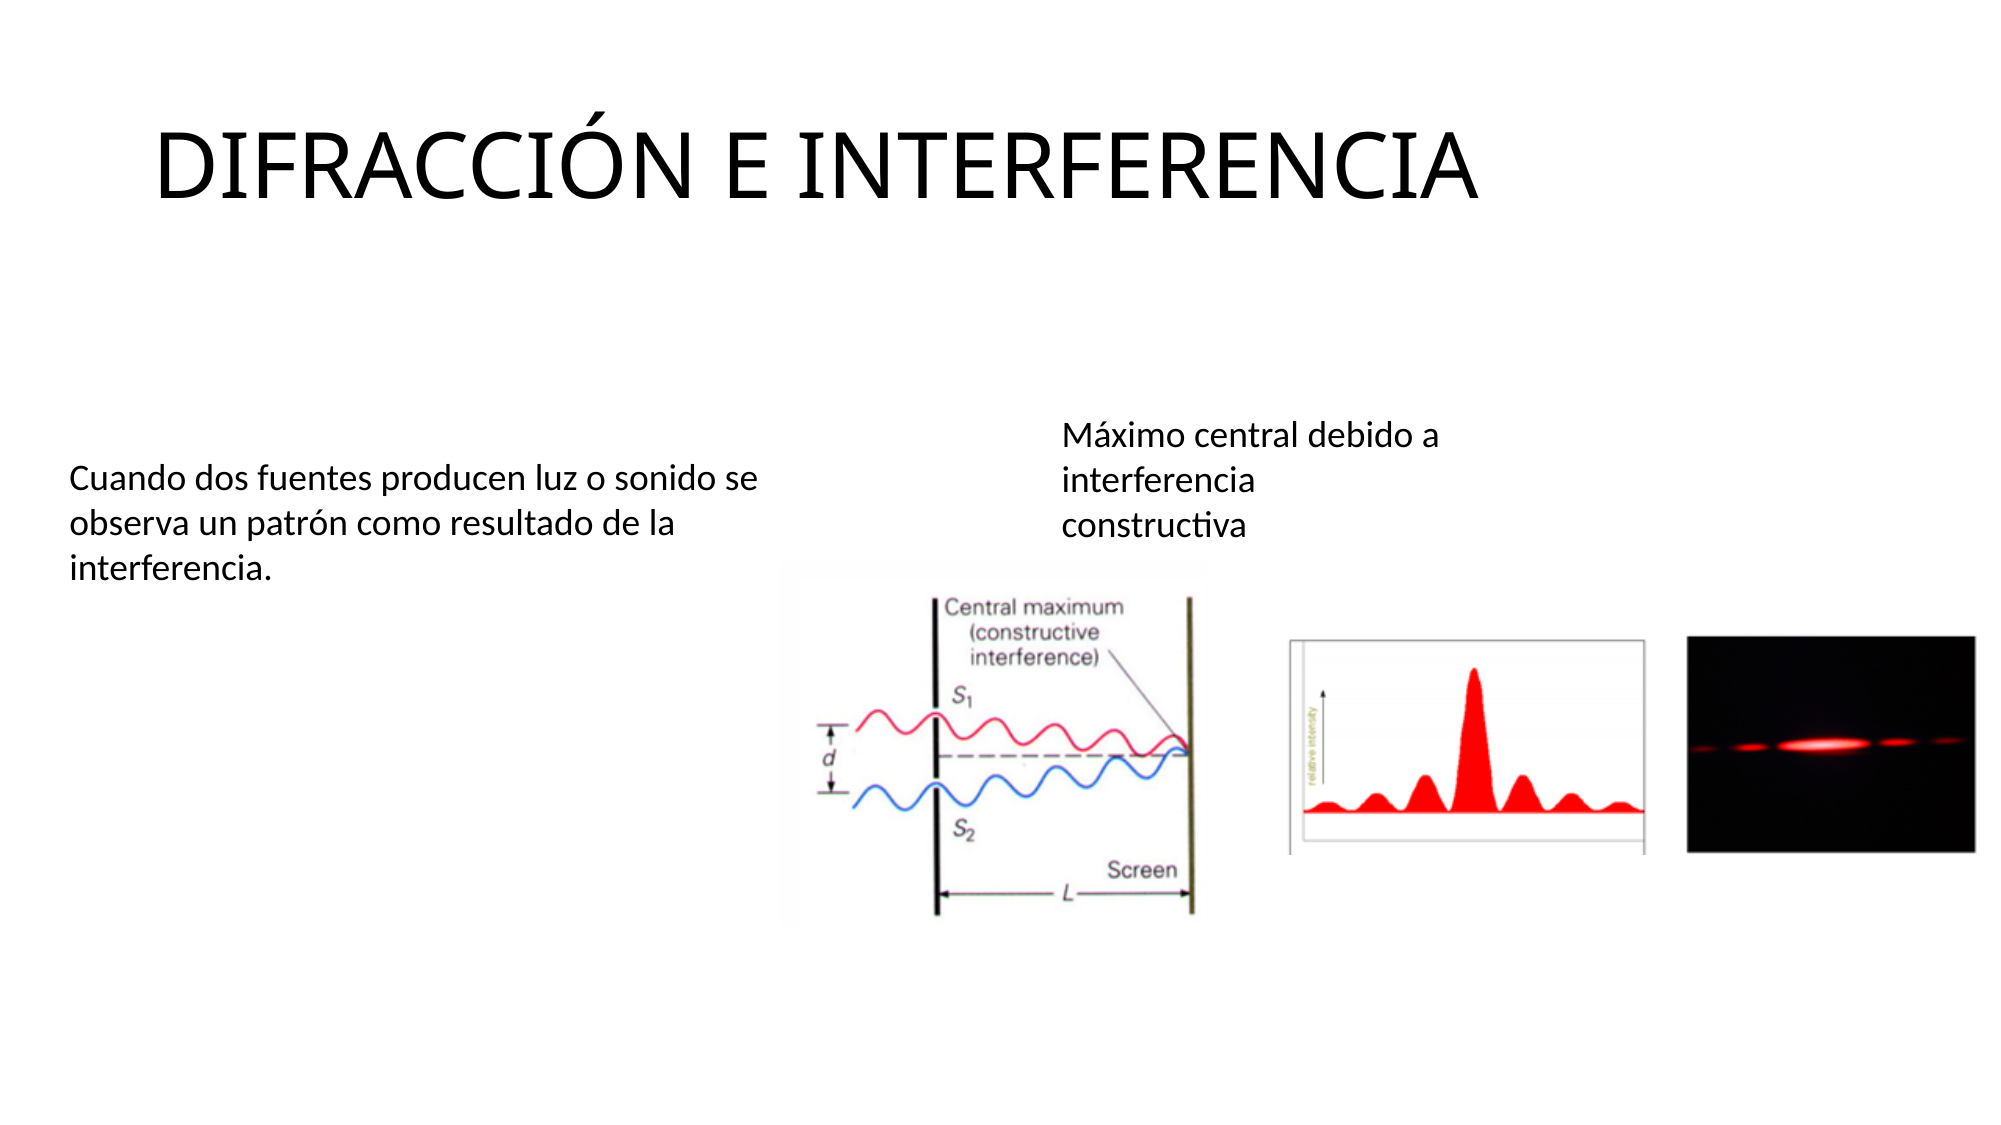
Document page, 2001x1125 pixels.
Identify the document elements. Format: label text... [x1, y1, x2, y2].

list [779, 561, 1221, 926]
picture [1271, 632, 2000, 855]
title DIFRACCIÓN E INTERFERENCIA [137, 59, 1863, 278]
text_box Máximo central debido a interferencia constructiva [1046, 402, 1458, 553]
text_box Cuando dos fuentes producen luz o sonido se observa un patrón como resultado de la interferencia. [54, 446, 818, 596]
